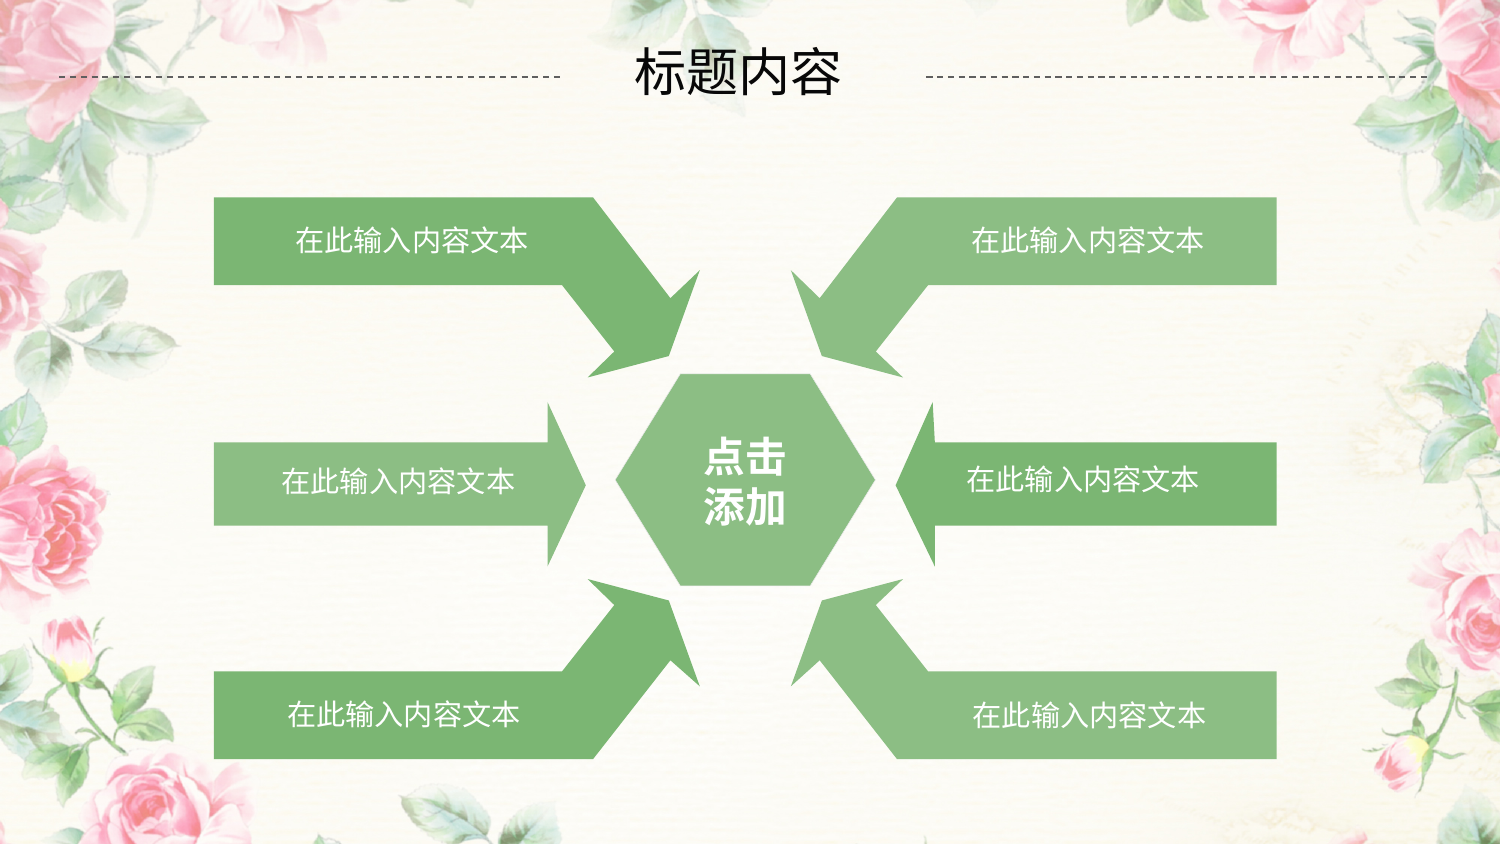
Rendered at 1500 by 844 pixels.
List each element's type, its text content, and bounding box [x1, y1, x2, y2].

text_box [790, 579, 1277, 760]
text_box [904, 504, 1277, 567]
text_box [790, 197, 1277, 378]
picture [0, 0, 1500, 844]
text_box 在此输入内容文本 [898, 214, 1278, 265]
text_box [213, 197, 700, 378]
text_box 在此输入内容文本 [213, 688, 595, 739]
text_box [213, 506, 577, 567]
text_box 标题内容 [608, 32, 868, 110]
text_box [614, 373, 876, 587]
text_box [213, 401, 572, 455]
text_box 在此输入内容文本 [885, 453, 1282, 504]
text_box [909, 401, 1277, 453]
text_box 在此输入内容文本 [200, 455, 597, 506]
text_box [213, 579, 700, 760]
text_box 在此输入内容文本 [221, 214, 604, 265]
text_box 在此输入内容文本 [901, 689, 1278, 740]
